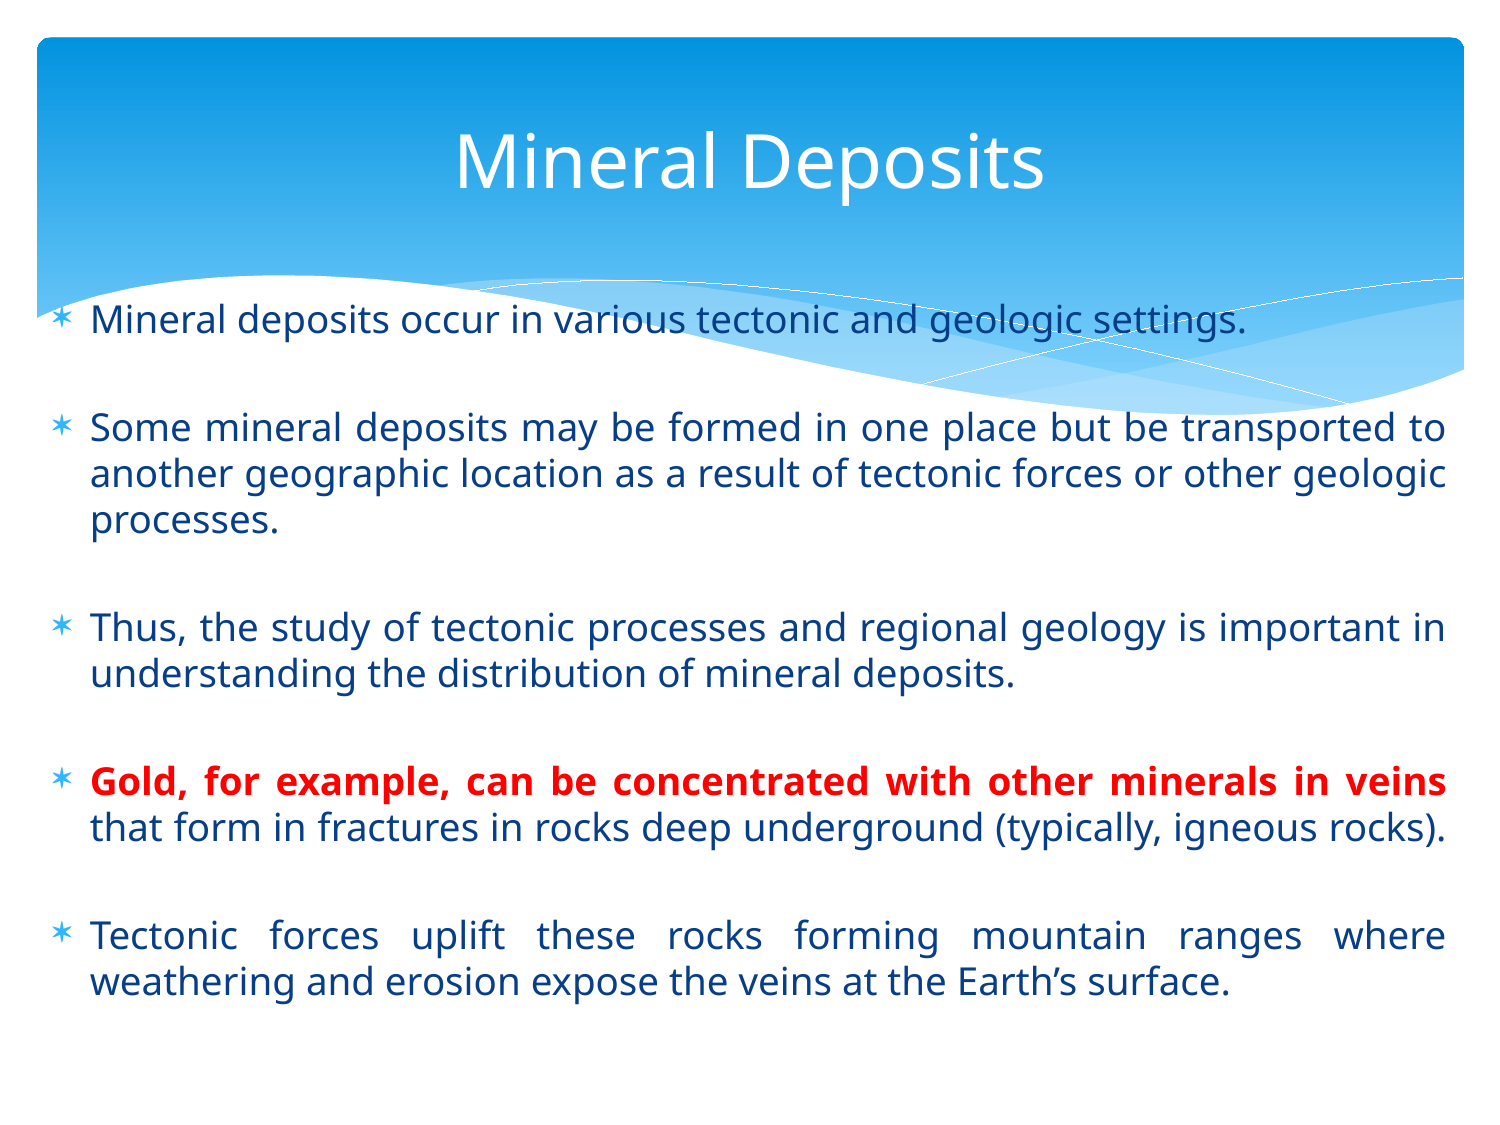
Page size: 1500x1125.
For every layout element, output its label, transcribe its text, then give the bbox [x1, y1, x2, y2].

title Mineral Deposits [75, 55, 1425, 261]
list Mineral deposits occur in various tectonic and geologic settings. Some mineral deposits may be formed in one place but be transported to another geographic location as a result of tectonic forces or other geologic processes. Thus, the study of tectonic processes and regional geology is important in understanding the distribution of mineral deposits. Gold, for example, can be concentrated with other minerals in veins that form in fractures in rocks deep underground (typically, igneous rocks). Tectonic forces uplift these rocks forming mountain ranges where weathering and erosion expose the veins at the Earth’s surface. [37, 287, 1463, 1063]
